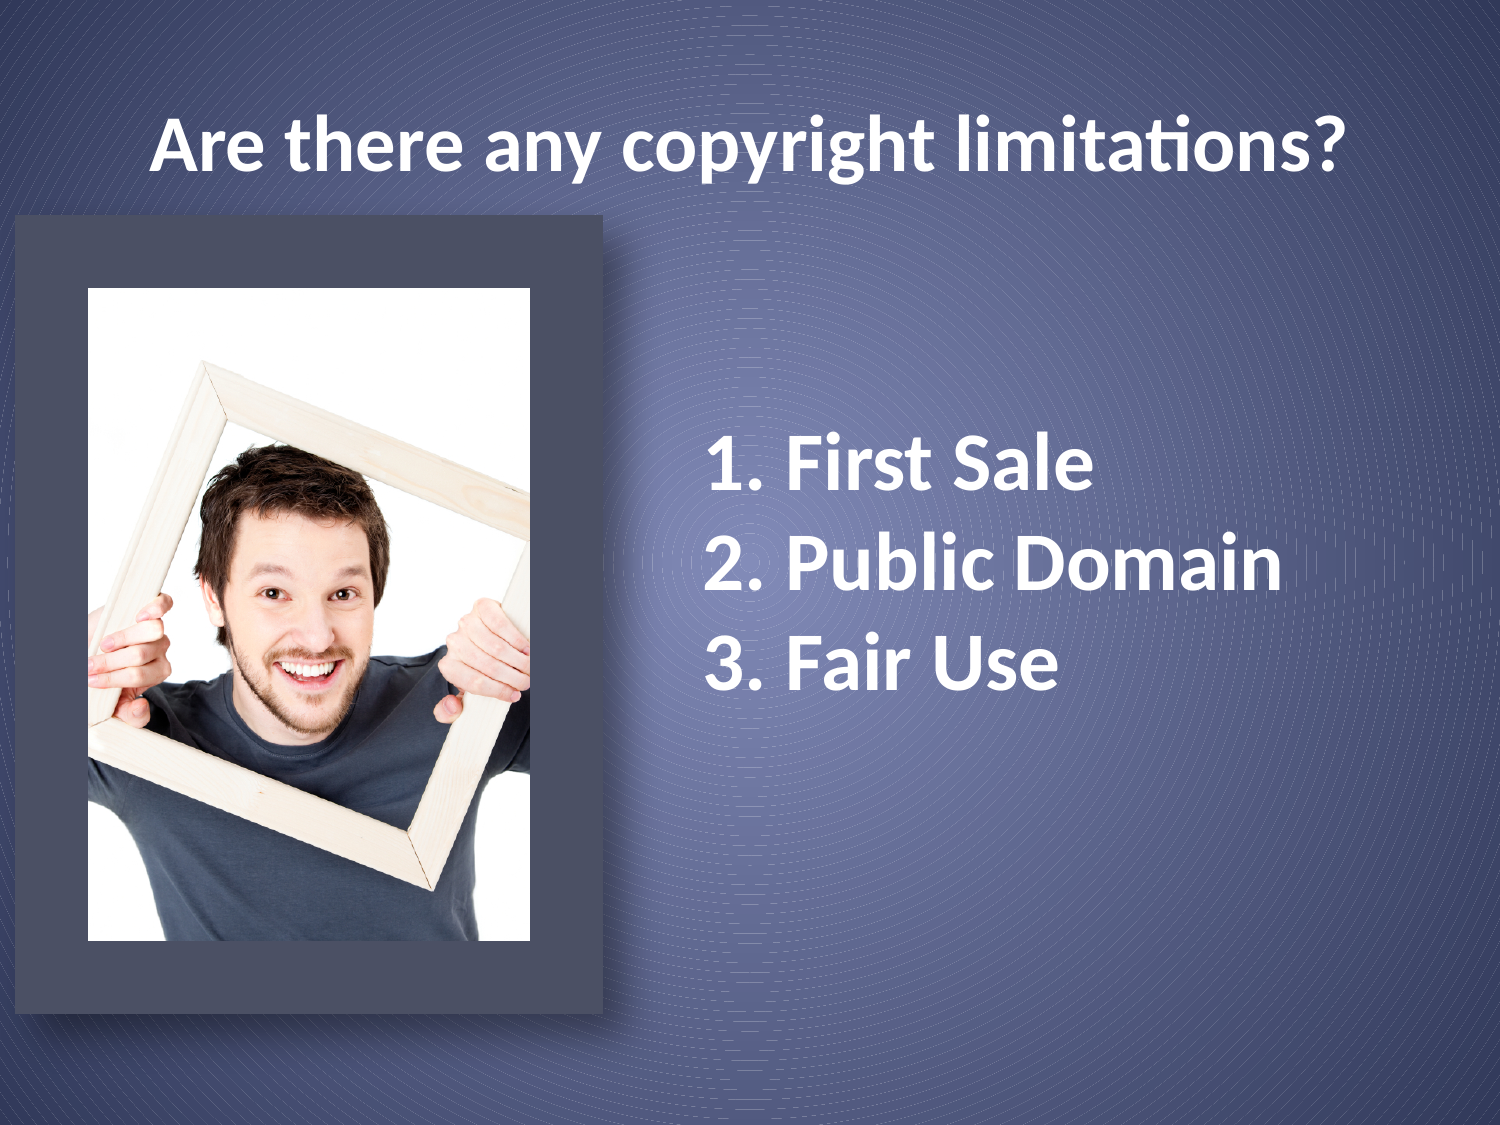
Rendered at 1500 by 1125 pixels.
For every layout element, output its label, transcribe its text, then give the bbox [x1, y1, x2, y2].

text_box 1. First Sale 2. Public Domain 3. Fair Use [687, 399, 1400, 715]
picture [87, 287, 530, 941]
title Are there any copyright limitations? [75, 45, 1425, 233]
